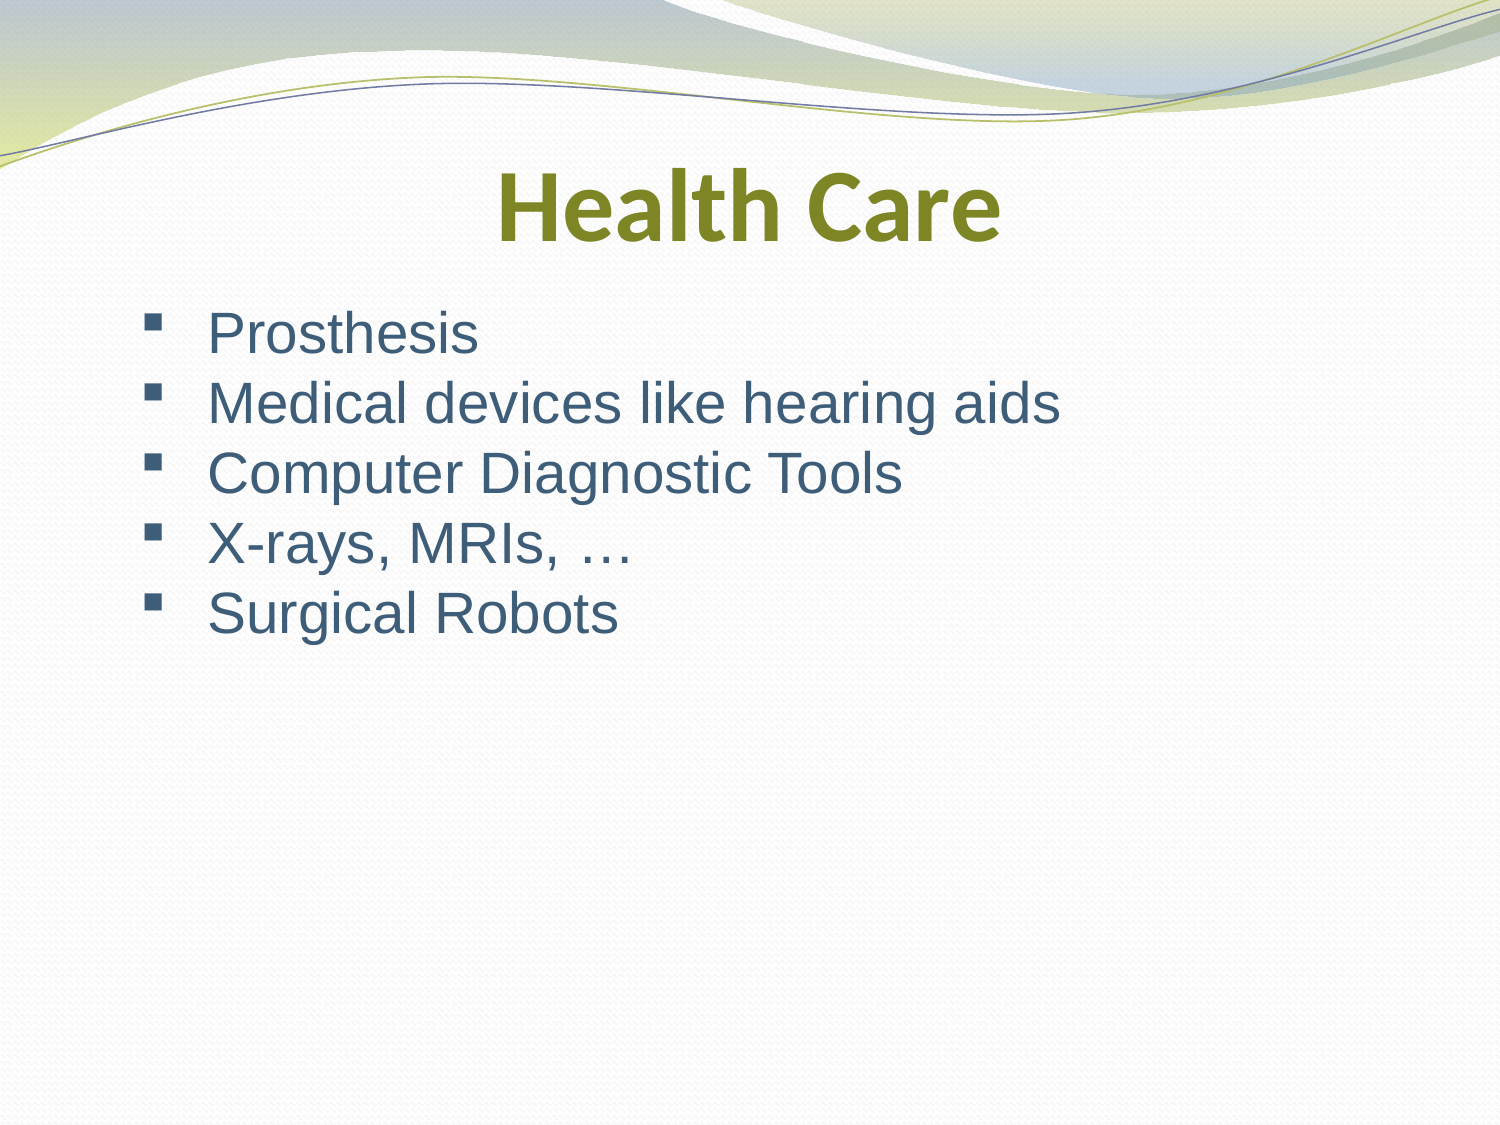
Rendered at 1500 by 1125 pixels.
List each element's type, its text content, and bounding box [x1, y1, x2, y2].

title Health Care [75, 75, 1425, 263]
text_box Prosthesis Medical devices like hearing aids Computer Diagnostic Tools X-rays, MRIs, … Surgical Robots [125, 287, 1138, 653]
